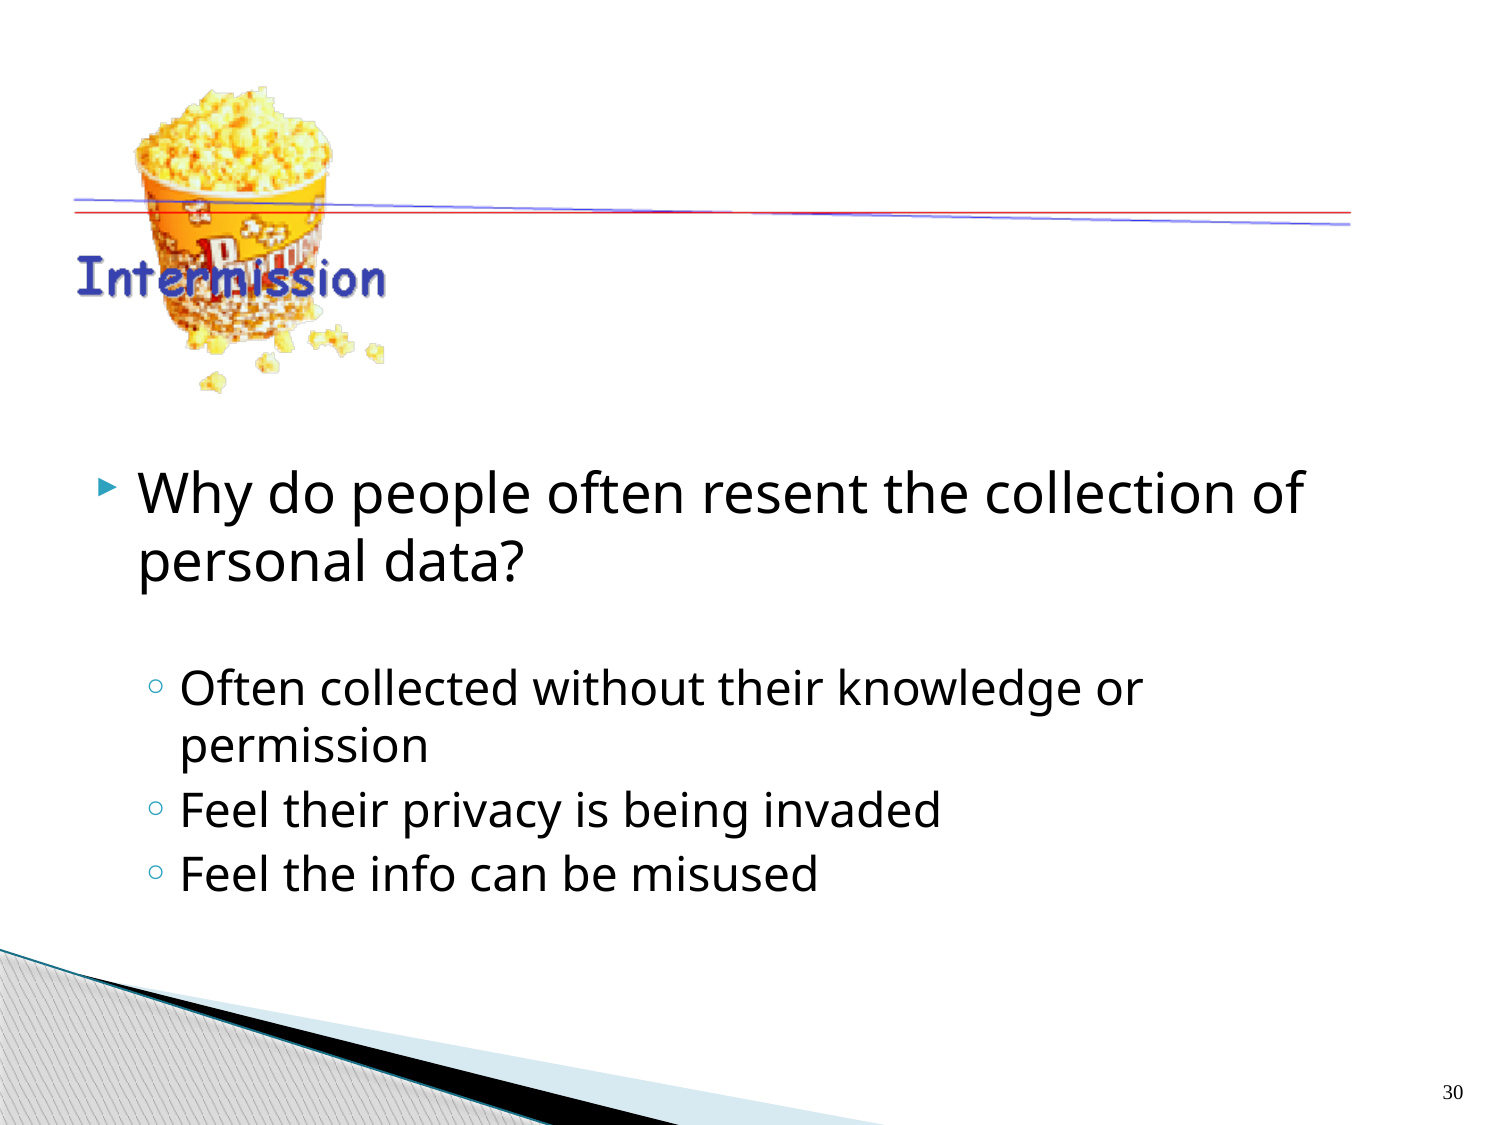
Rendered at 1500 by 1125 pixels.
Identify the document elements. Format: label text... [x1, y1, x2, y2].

picture [62, 74, 1352, 451]
slide_number 30 [1418, 1051, 1479, 1112]
list Why do people often resent the collection of personal data? Often collected without their knowledge or permission Feel their privacy is being invaded Feel the info can be misused [62, 450, 1375, 1025]
